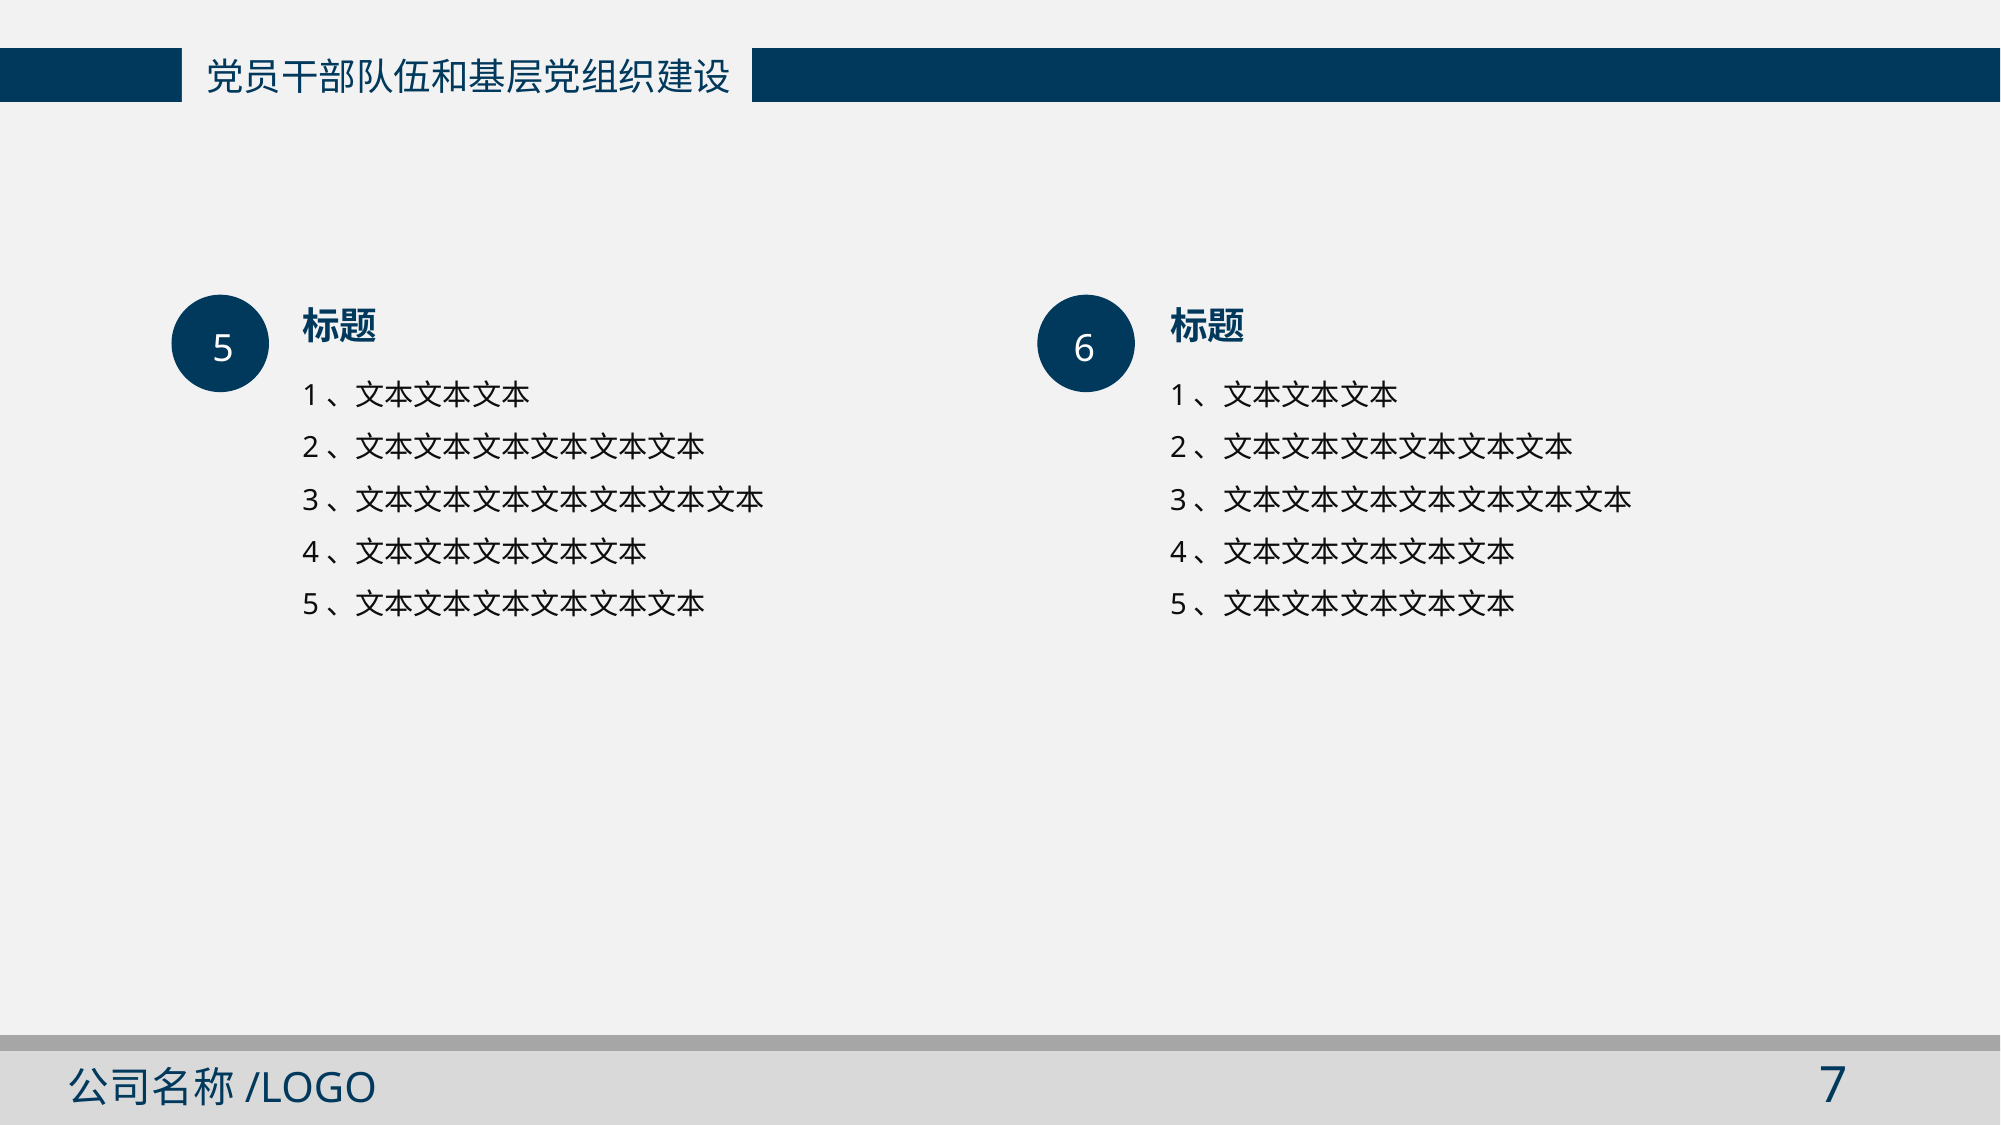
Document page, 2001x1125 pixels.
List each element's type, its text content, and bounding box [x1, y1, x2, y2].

text_box 标题 1、文本文本文本 2、文本文本文本文本文本文本 3、文本文本文本文本文本文本文本 4、文本文本文本文本文本 5、文本文本文本文本文本文本 [287, 294, 1061, 680]
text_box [171, 294, 269, 393]
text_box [181, 39, 779, 117]
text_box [1037, 294, 1862, 631]
slide_number 6 [1412, 1057, 1863, 1117]
